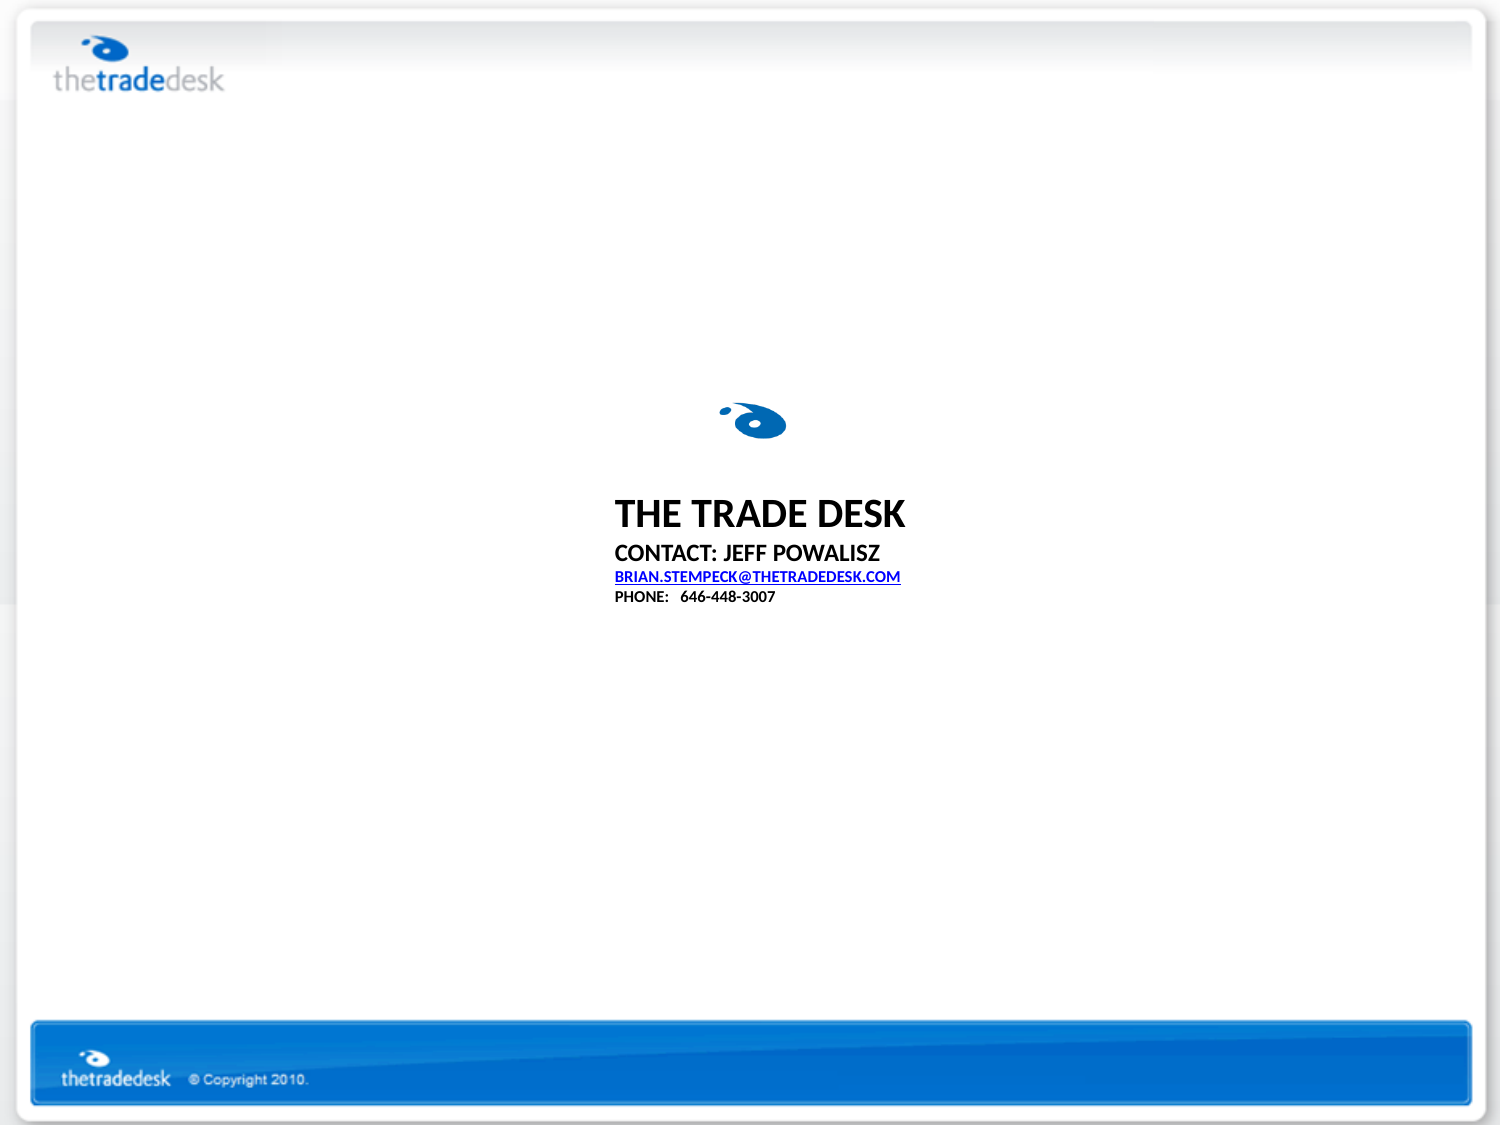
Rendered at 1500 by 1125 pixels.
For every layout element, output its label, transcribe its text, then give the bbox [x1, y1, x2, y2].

picture [0, 0, 1500, 1125]
text_box THE TRADE DESK CONTACT: JEFF POWALISZ BRIAN.STEMPECK@THETRADEDESK.COM PHONE: 646-448-3007 [599, 478, 923, 669]
